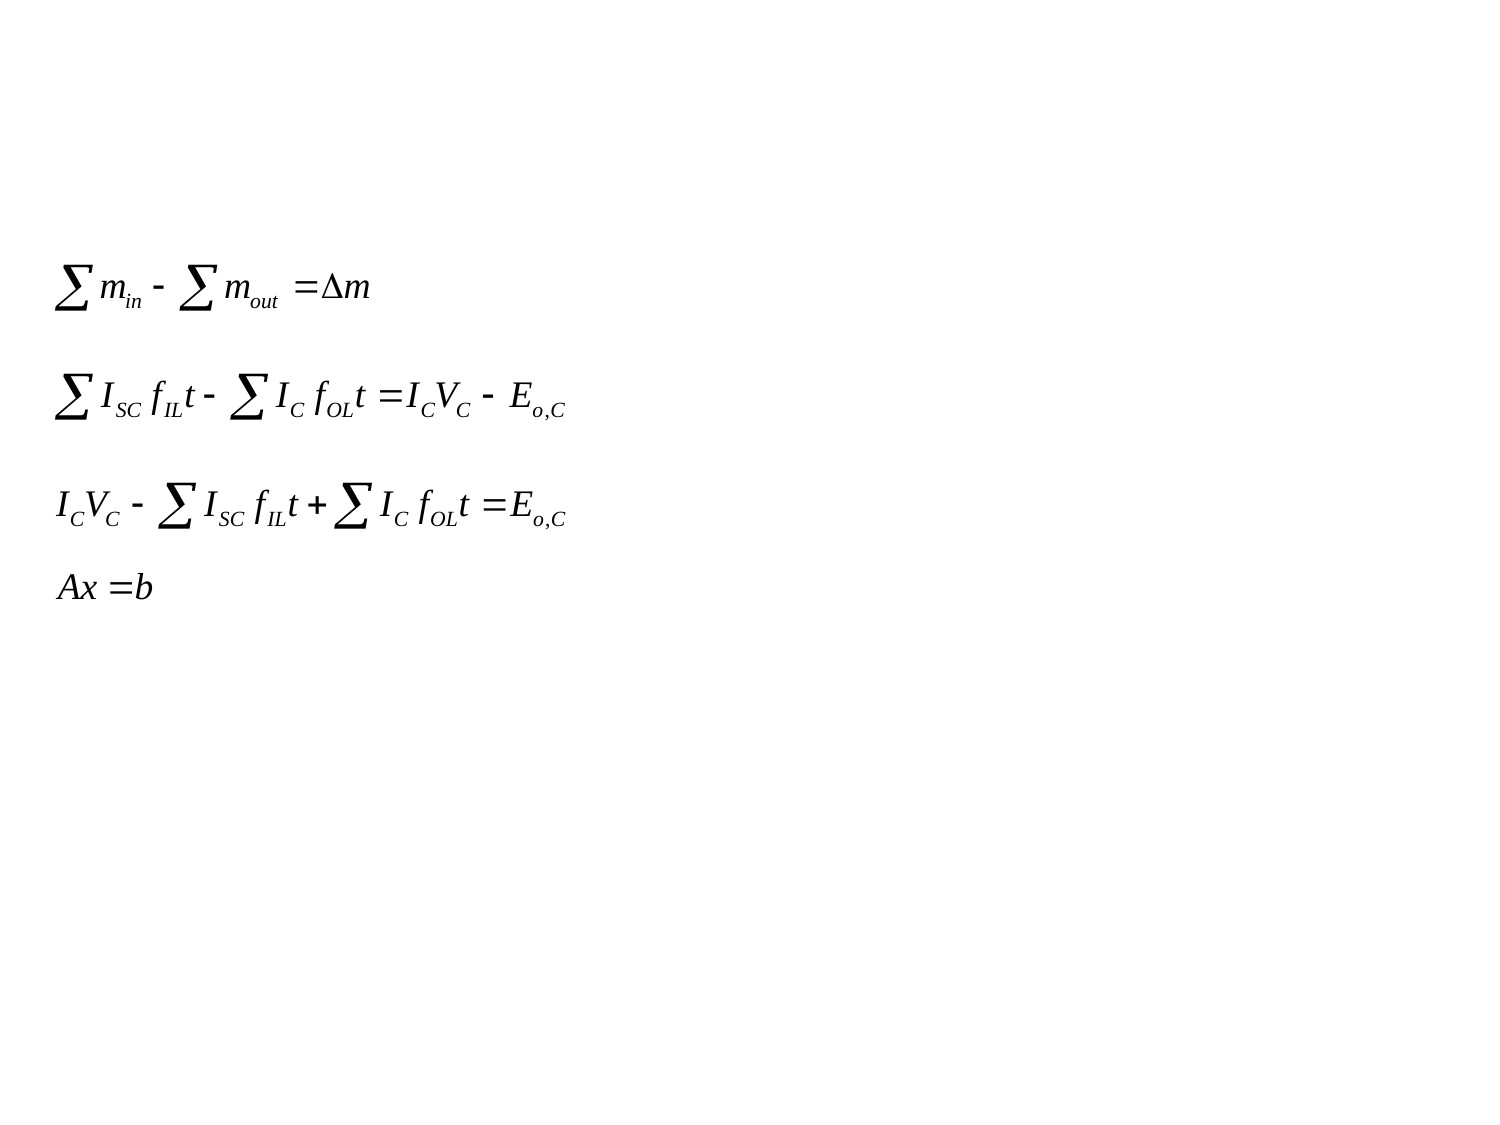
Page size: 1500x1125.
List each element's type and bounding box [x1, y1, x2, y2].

text_box [48, 237, 578, 607]
